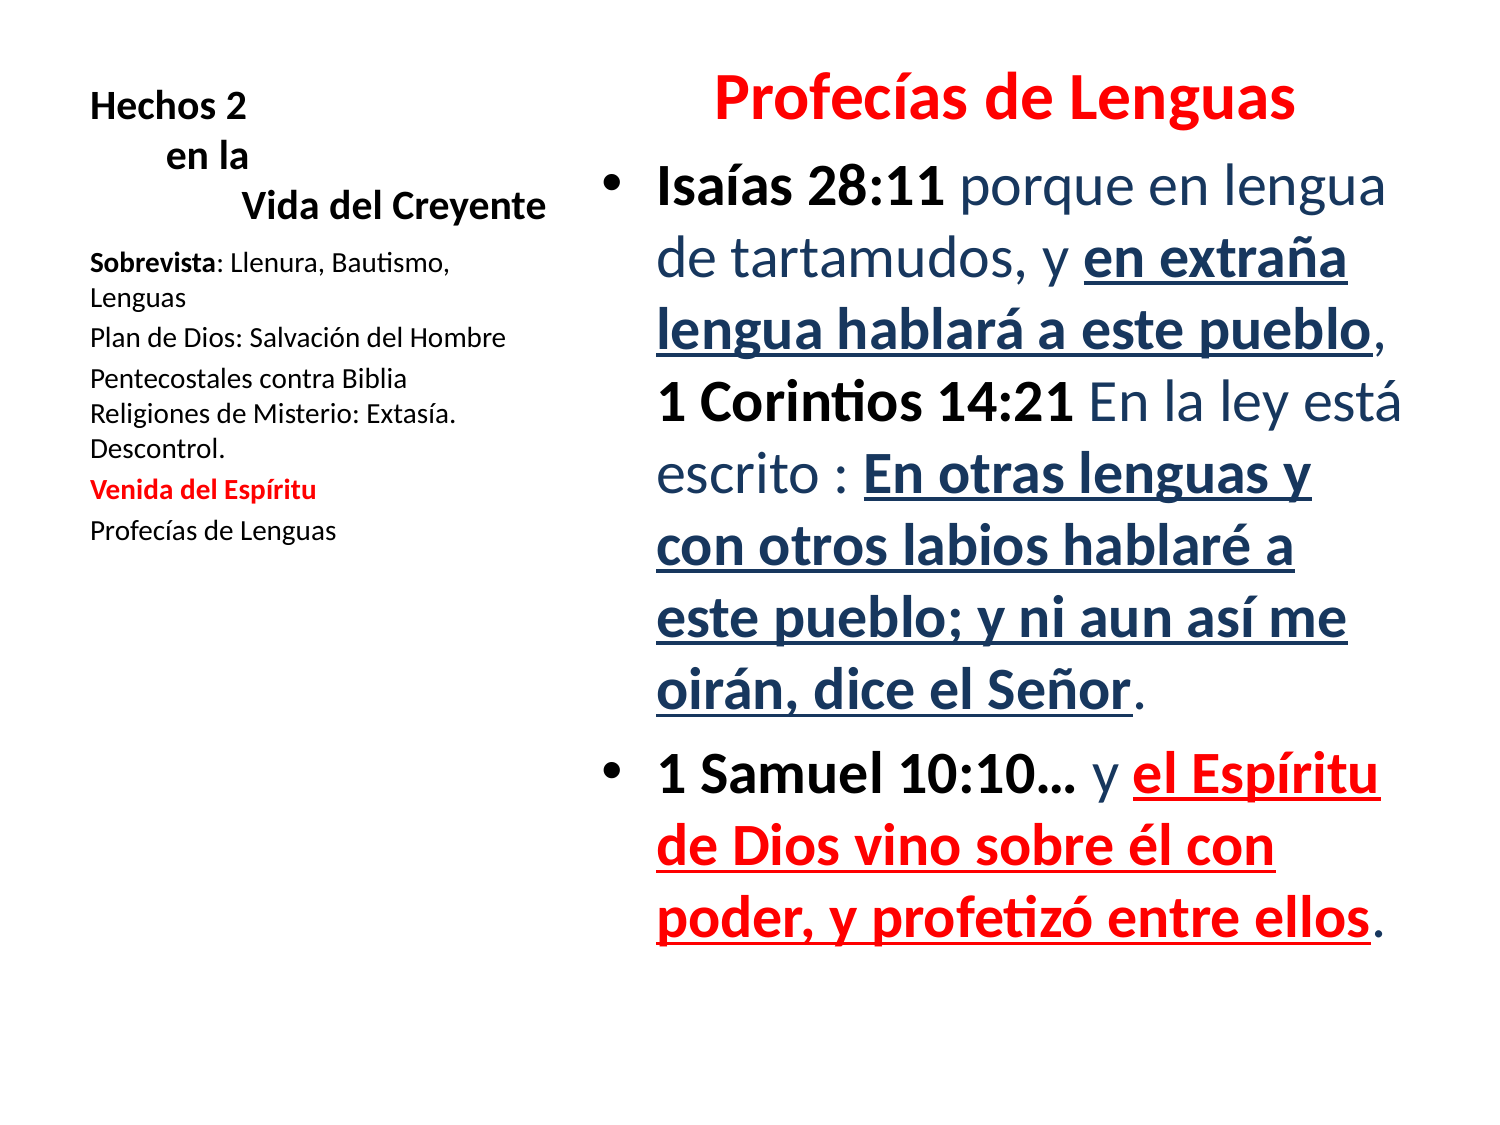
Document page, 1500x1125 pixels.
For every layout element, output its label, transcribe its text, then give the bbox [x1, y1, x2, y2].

title Hechos 2 en la Vida del Creyente [75, 44, 569, 235]
list Profecías de Lenguas Isaías 28:11 porque en lengua de tartamudos, y en extraña lengua hablará a este pueblo, 1 Corintios 14:21 En la ley está escrito : En otras lenguas y con otros labios hablaré a este pueblo; y ni aun así me oirán, dice el Señor. 1 Samuel 10:10… y el Espíritu de Dios vino sobre él con poder, y profetizó entre ellos. [586, 44, 1425, 1005]
list Sobrevista: Llenura, Bautismo, Lenguas Plan de Dios: Salvación del Hombre Pentecostales contra Biblia Religiones de Misterio: Extasía. Descontrol. Venida del Espíritu Profecías de Lenguas [75, 235, 569, 1005]
